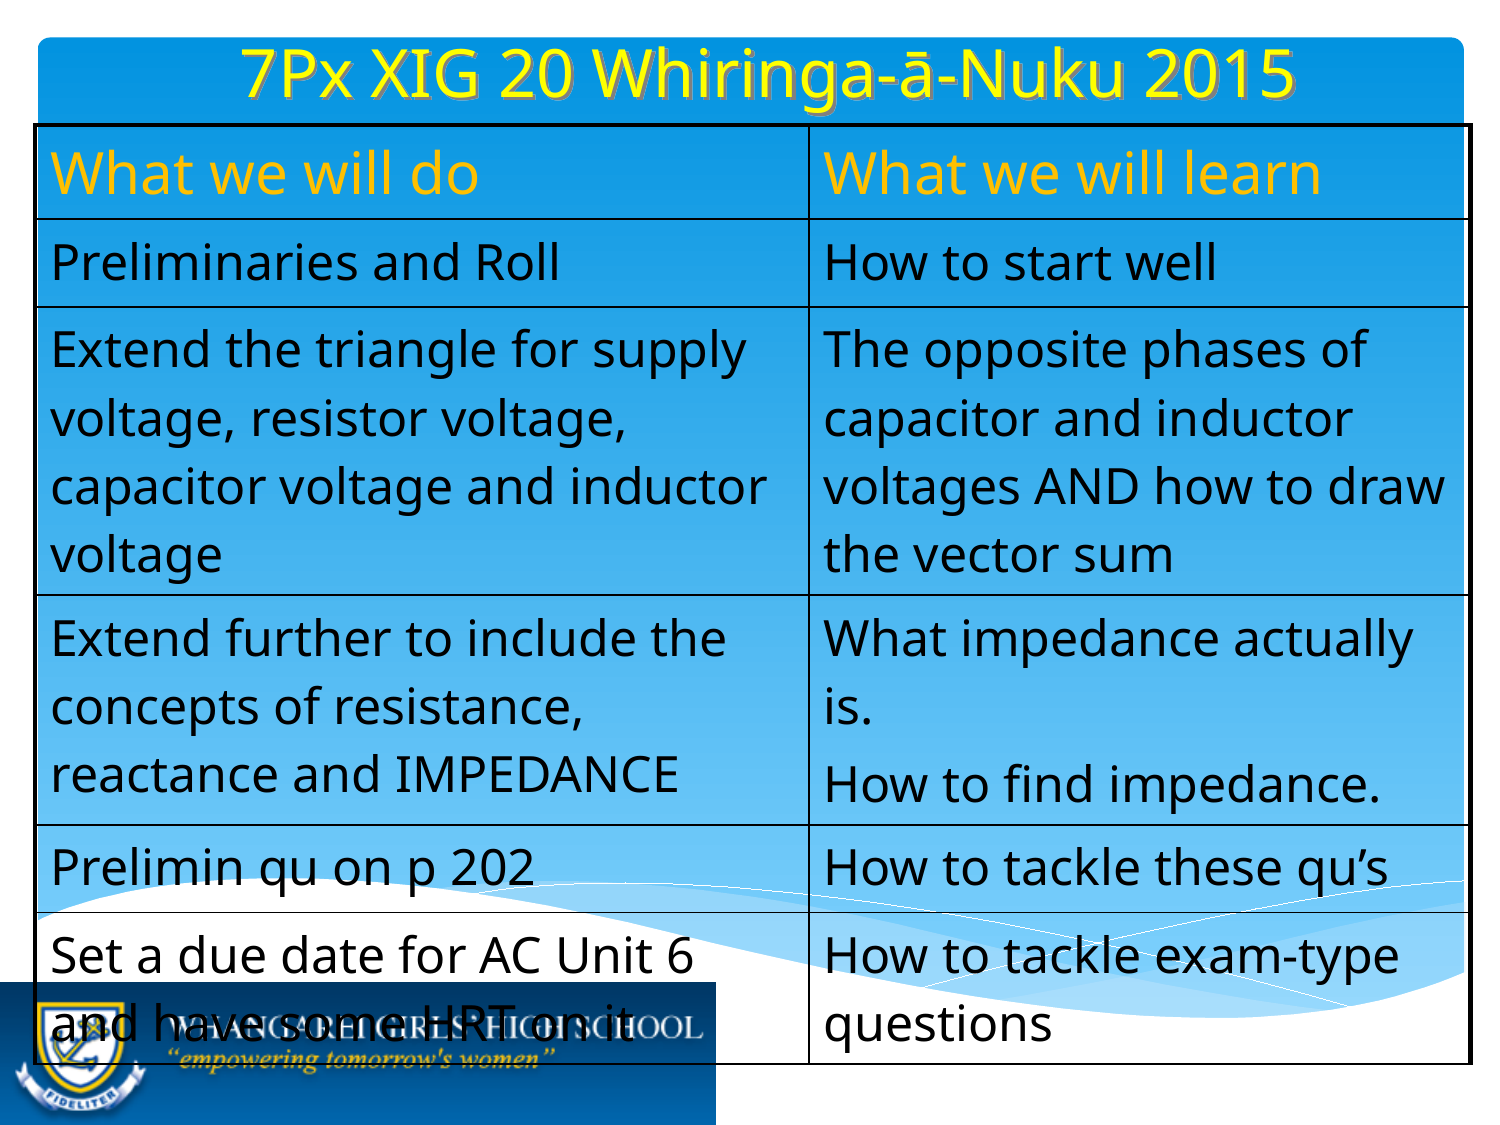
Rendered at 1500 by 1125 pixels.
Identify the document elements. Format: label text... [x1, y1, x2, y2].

table_cell Extend the triangle for supply voltage, resistor voltage, capacitor voltage and inductor voltage [37, 308, 808, 594]
table_header What we will learn [810, 127, 1468, 218]
table_cell How to tackle these qu’s [810, 826, 1468, 912]
table_cell Preliminaries and Roll [37, 220, 808, 306]
table_cell The opposite phases of capacitor and inductor voltages AND how to draw the vector sum [810, 308, 1468, 594]
table_cell Prelimin qu on p 202 [37, 826, 808, 912]
table_cell How to start well [810, 220, 1468, 306]
picture [0, 982, 716, 1125]
text_box 7Px XIG 20 Whiringa-ā-Nuku 2015 [162, 20, 1375, 121]
table_cell Extend further to include the concepts of resistance, reactance and IMPEDANCE [37, 596, 808, 824]
table_cell How to tackle exam-type questions [810, 913, 1468, 1063]
table_cell What impedance actually is. How to find impedance. [810, 596, 1468, 824]
table_cell Set a due date for AC Unit 6 and have some HRT on it [37, 913, 808, 1063]
table_header What we will do [37, 127, 808, 218]
